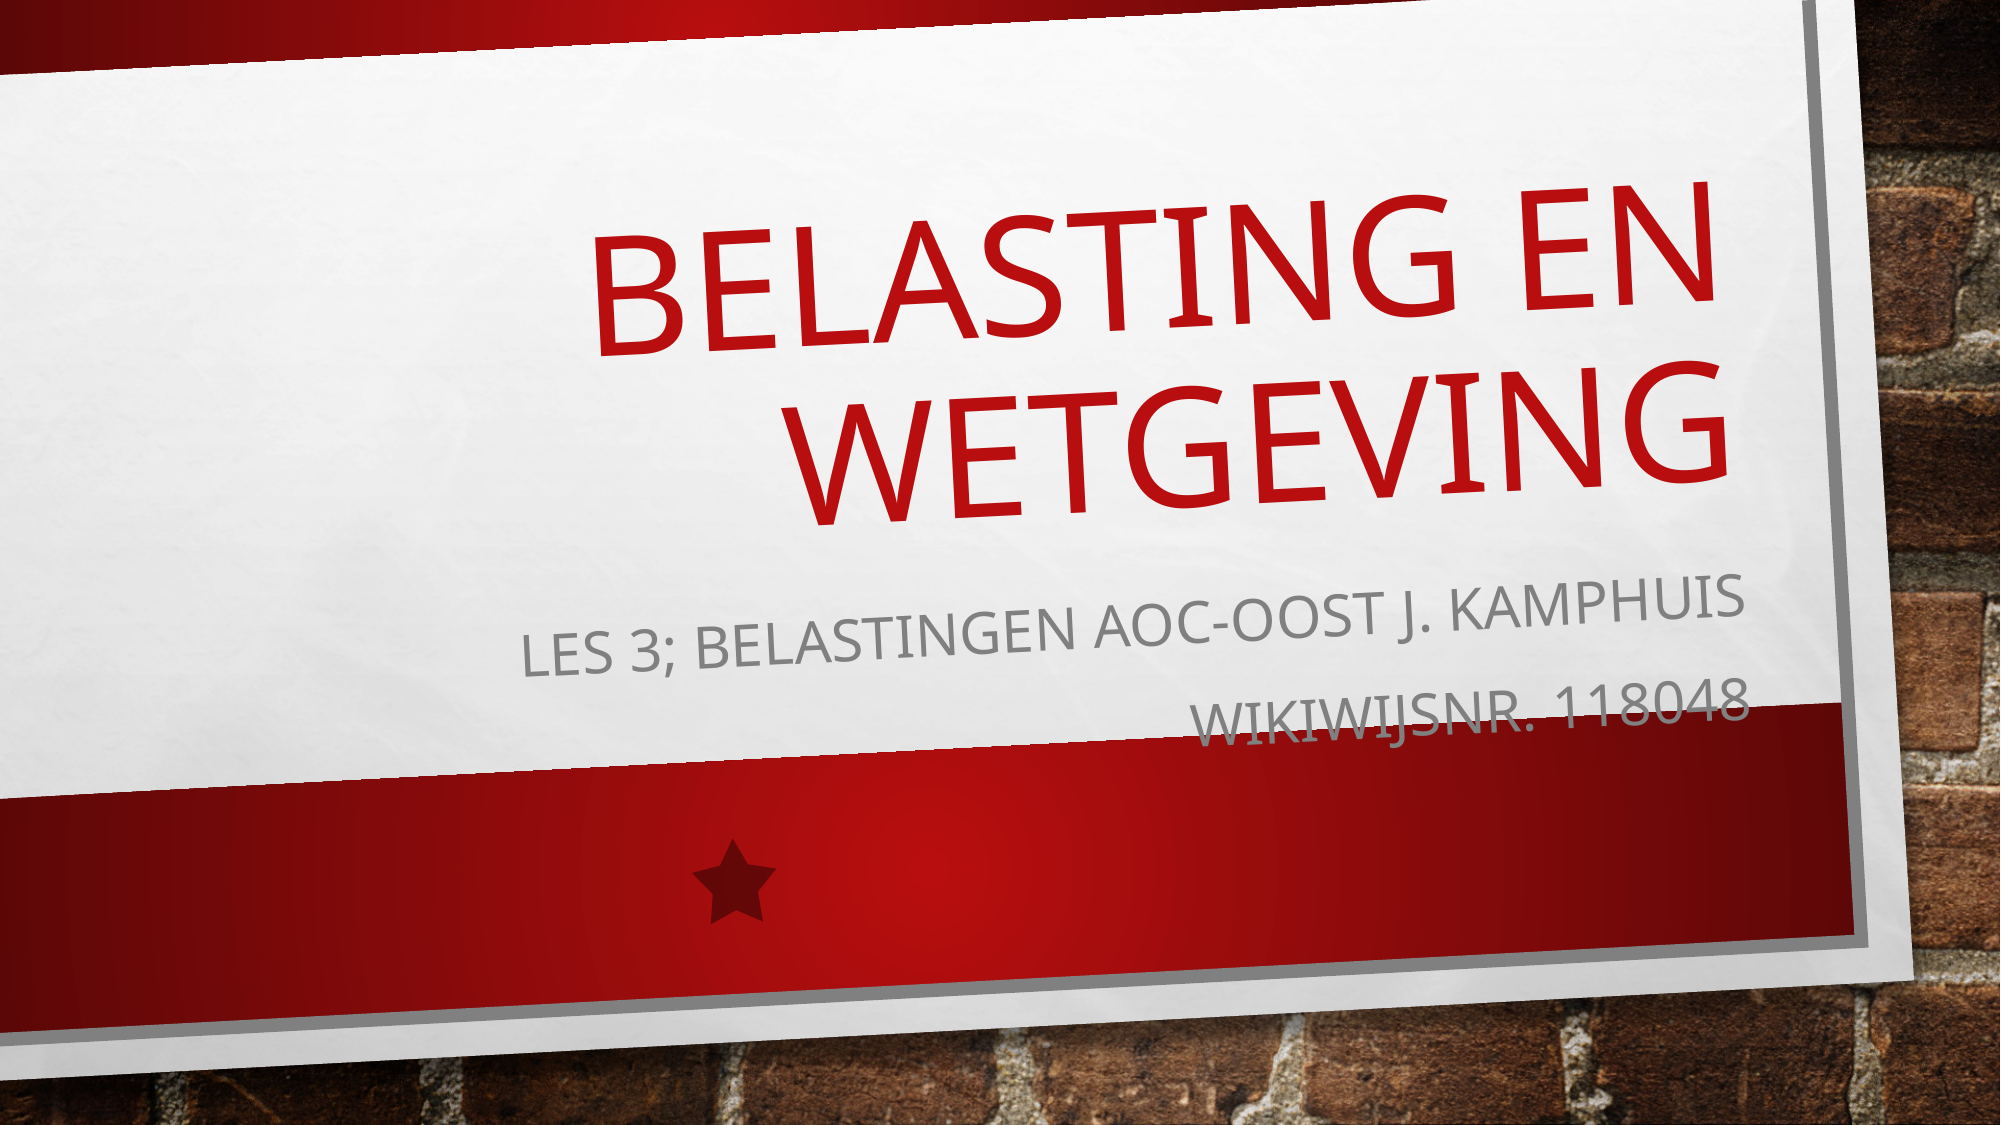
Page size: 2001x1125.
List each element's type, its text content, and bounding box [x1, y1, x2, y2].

picture [0, 0, 2000, 1125]
title Belasting en wetgeving [135, 67, 1758, 605]
subtitle Les 3; belastingen AOC-Oost J. Kamphuis Wikiwijsnr. 118048 [159, 533, 1763, 708]
